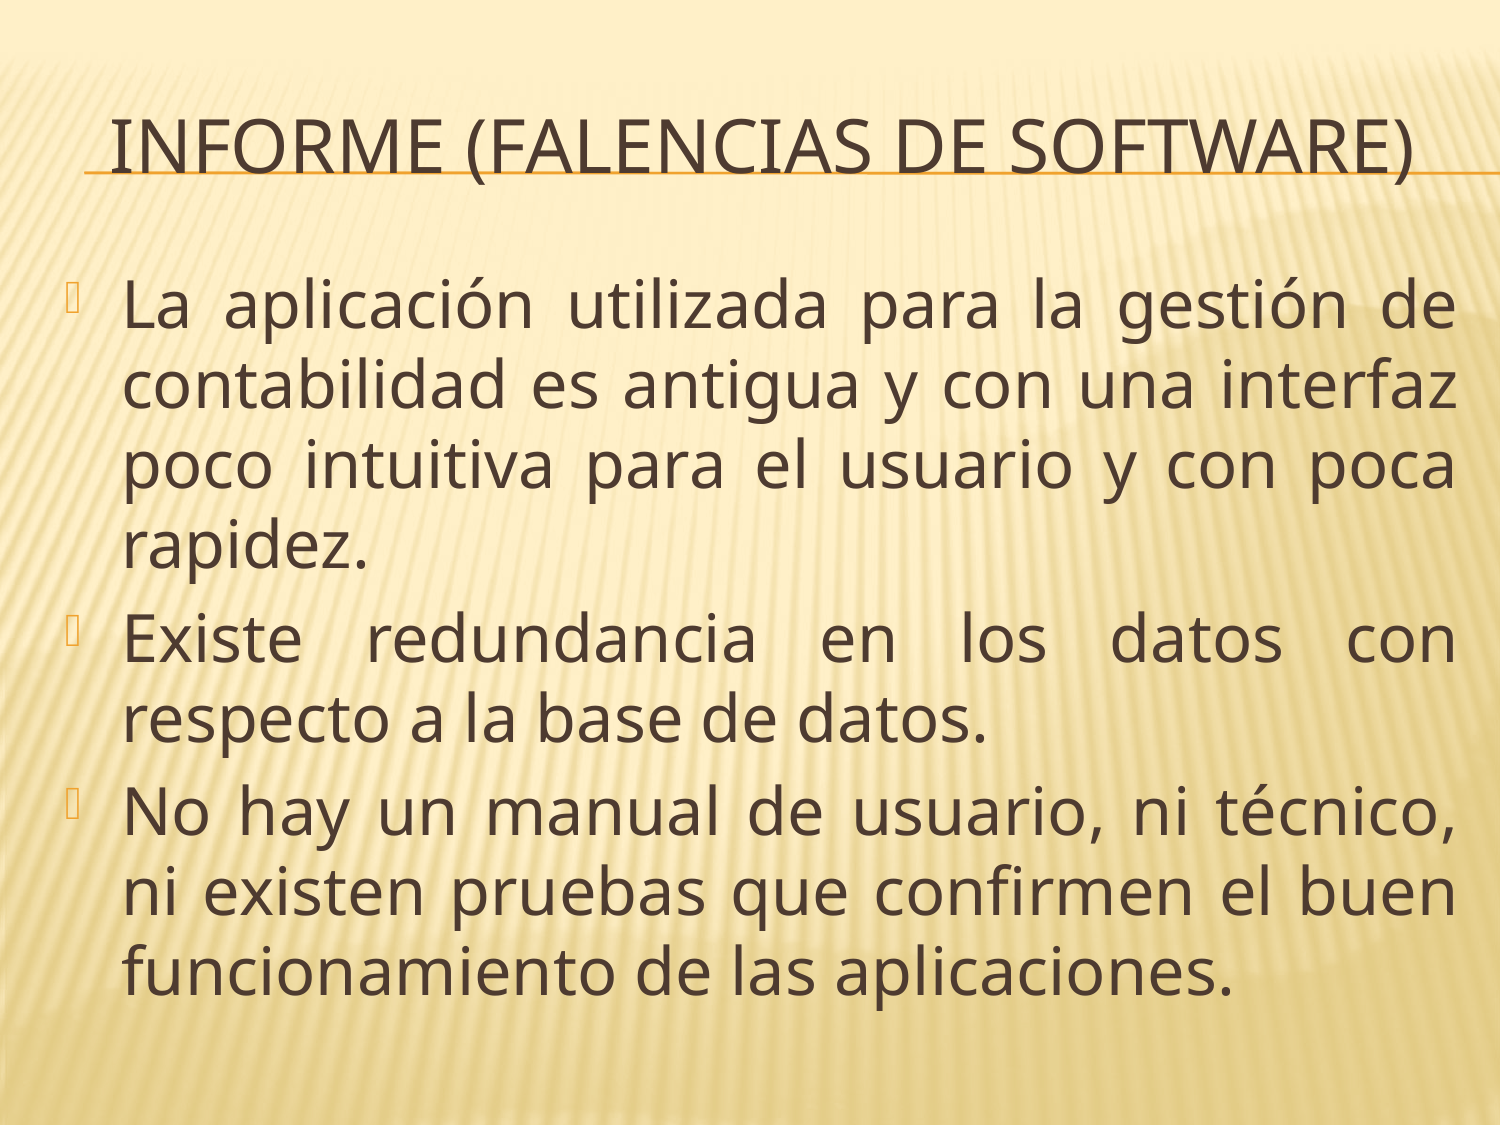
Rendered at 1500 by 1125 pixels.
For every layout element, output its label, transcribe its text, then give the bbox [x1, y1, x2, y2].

list La aplicación utilizada para la gestión de contabilidad es antigua y con una interfaz poco intuitiva para el usuario y con poca rapidez. Existe redundancia en los datos con respecto a la base de datos. No hay un manual de usuario, ni técnico, ni existen pruebas que confirmen el buen funcionamiento de las aplicaciones. [50, 254, 1475, 998]
title Informe (falencias de software) [50, 75, 1475, 213]
